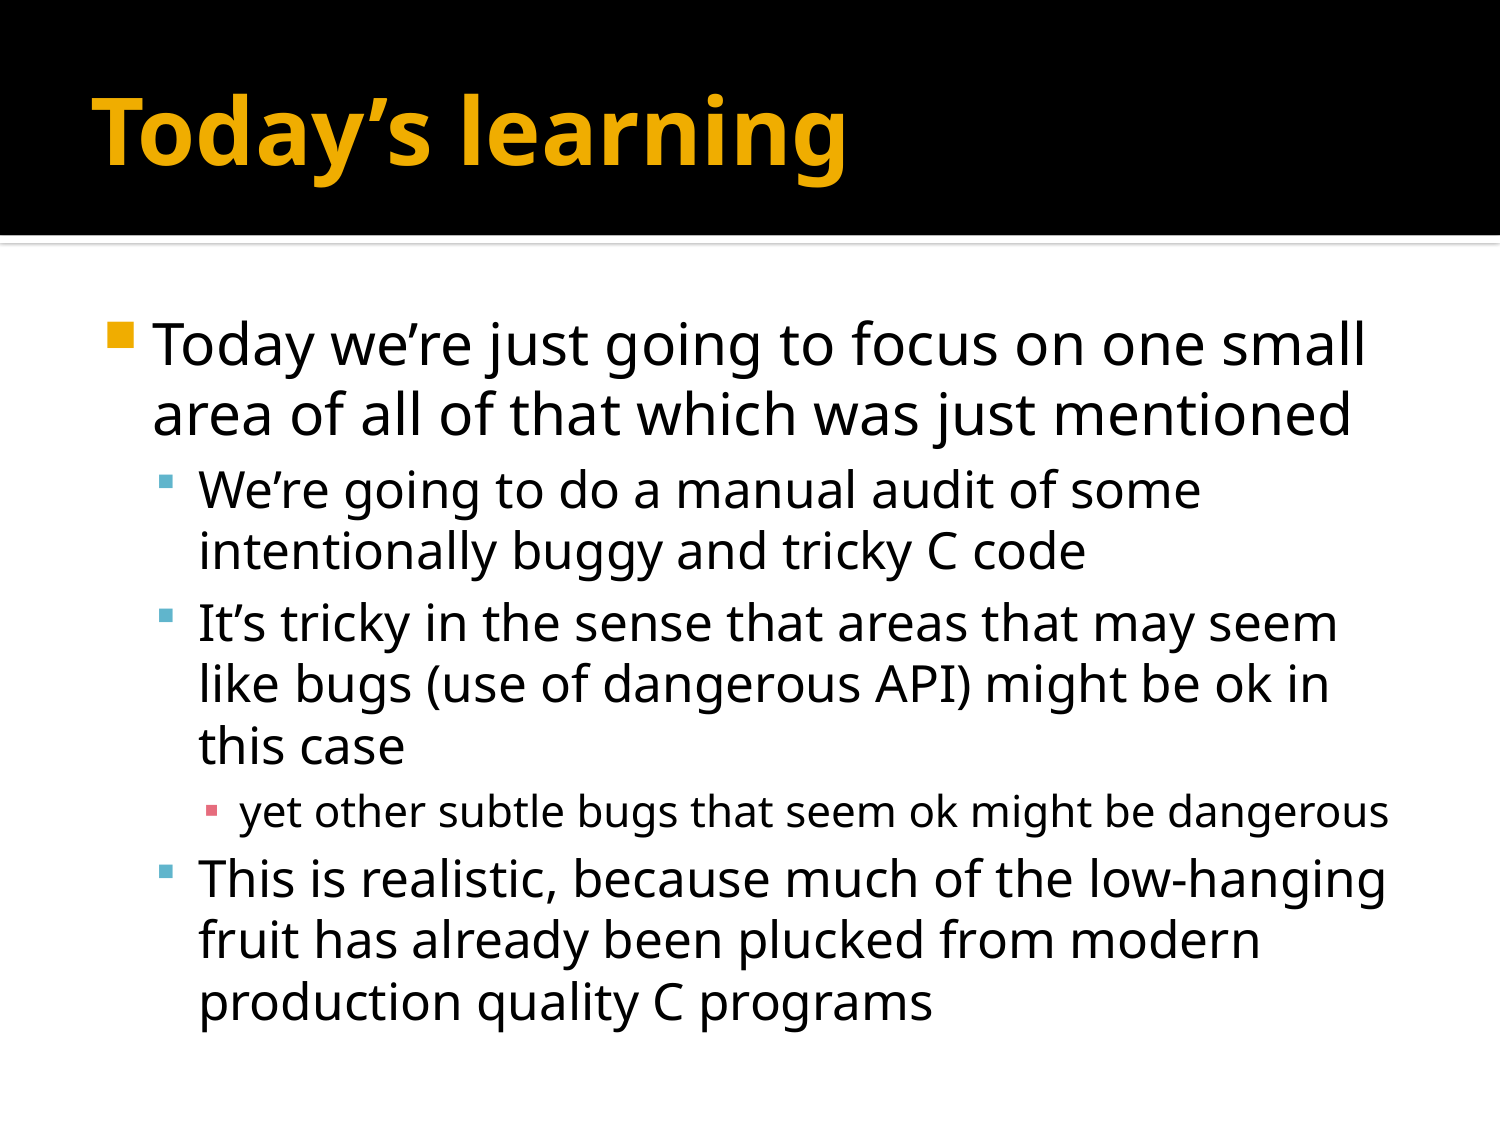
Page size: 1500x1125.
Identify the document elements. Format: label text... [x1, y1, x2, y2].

title Today’s learning [75, 25, 1425, 231]
list Today we’re just going to focus on one small area of all of that which was just mentioned We’re going to do a manual audit of some intentionally buggy and tricky C code It’s tricky in the sense that areas that may seem like bugs (use of dangerous API) might be ok in this case yet other subtle bugs that seem ok might be dangerous This is realistic, because much of the low-hanging fruit has already been plucked from modern production quality C programs [75, 291, 1425, 1050]
